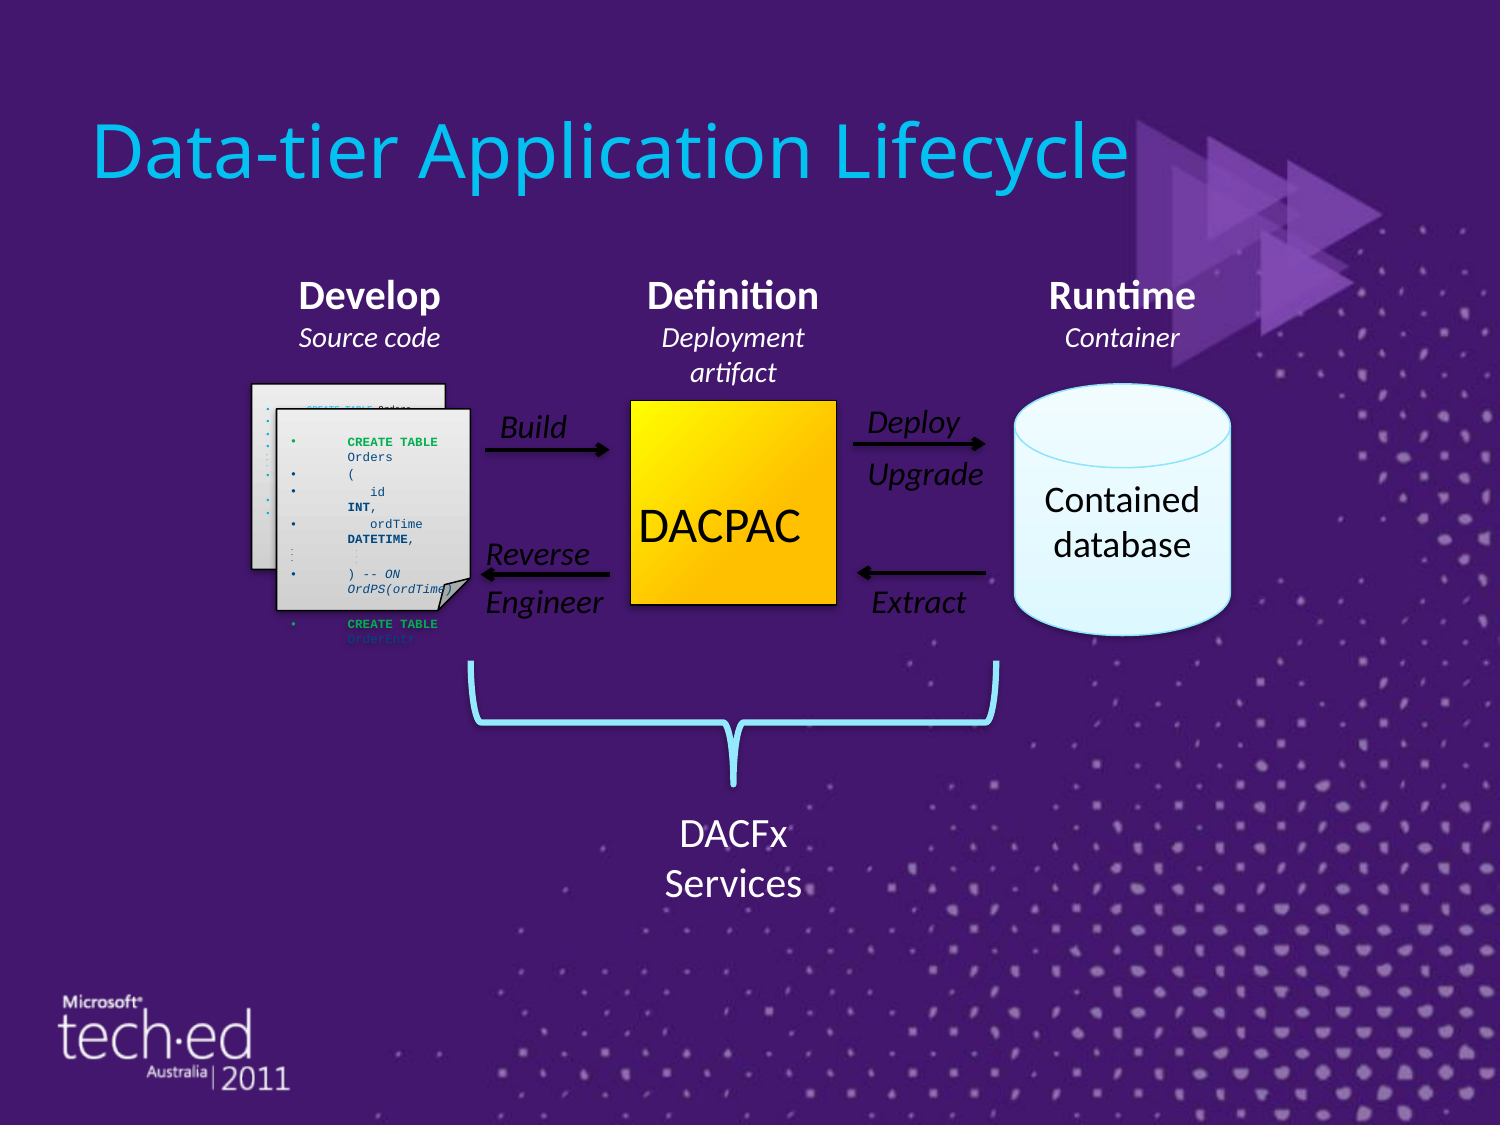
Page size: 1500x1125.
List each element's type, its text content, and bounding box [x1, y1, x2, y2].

text_box CREATE TABLE Orders ( id INT, ordTime DATETIME, . . . ) -- ON OrdPS(ordTime) CREATE TABLE OrderEntr [275, 408, 472, 612]
text_box Reverse Engineer [470, 525, 631, 628]
text_box Contained database [1013, 383, 1232, 637]
text_box Deploy Upgrade [852, 392, 1015, 500]
text_box CREATE TABLE Orders ( id INT, ordTime DATETIME, . . . ) -- ON OrdPS(ordTime) CREATE TABLE OrderEntr ( [250, 383, 447, 571]
text_box Runtime Container [1014, 260, 1231, 361]
text_box Build [485, 398, 598, 449]
text_box [467, 660, 1000, 788]
text_box Develop Source code [274, 260, 466, 361]
text_box Extract [856, 572, 995, 628]
picture [0, 0, 1500, 1125]
text_box Definition Deployment artifact [630, 260, 837, 396]
title Data-tier Application Lifecycle [75, 54, 1425, 243]
text_box DACPAC [630, 400, 837, 606]
text_box DACFx Services [620, 798, 847, 913]
